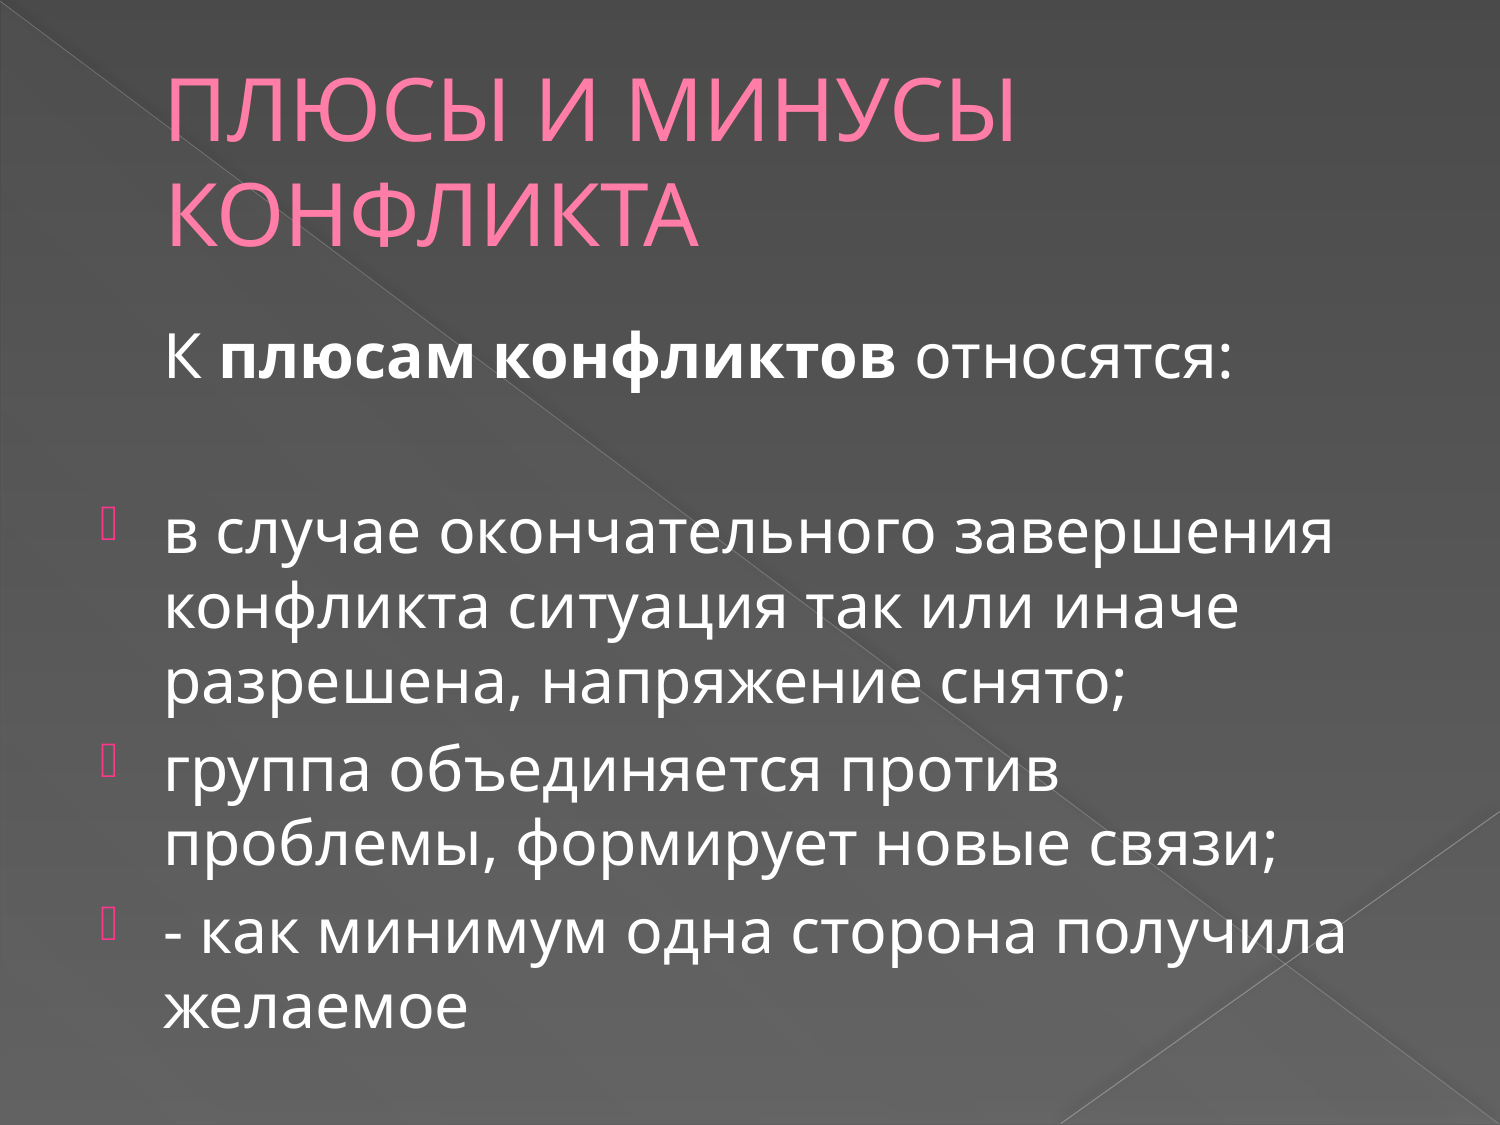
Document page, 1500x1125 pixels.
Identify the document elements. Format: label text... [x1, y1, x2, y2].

list К плюсам конфликтов относятся: в случае окончательного завершения конфликта ситуация так или иначе разрешена, напряжение снято; группа объединяется против проблемы, формирует новые связи; - как минимум одна сторона получила желаемое [75, 308, 1425, 1059]
title ПЛЮСЫ И МИНУСЫ КОНФЛИКТА [75, 43, 1425, 274]
